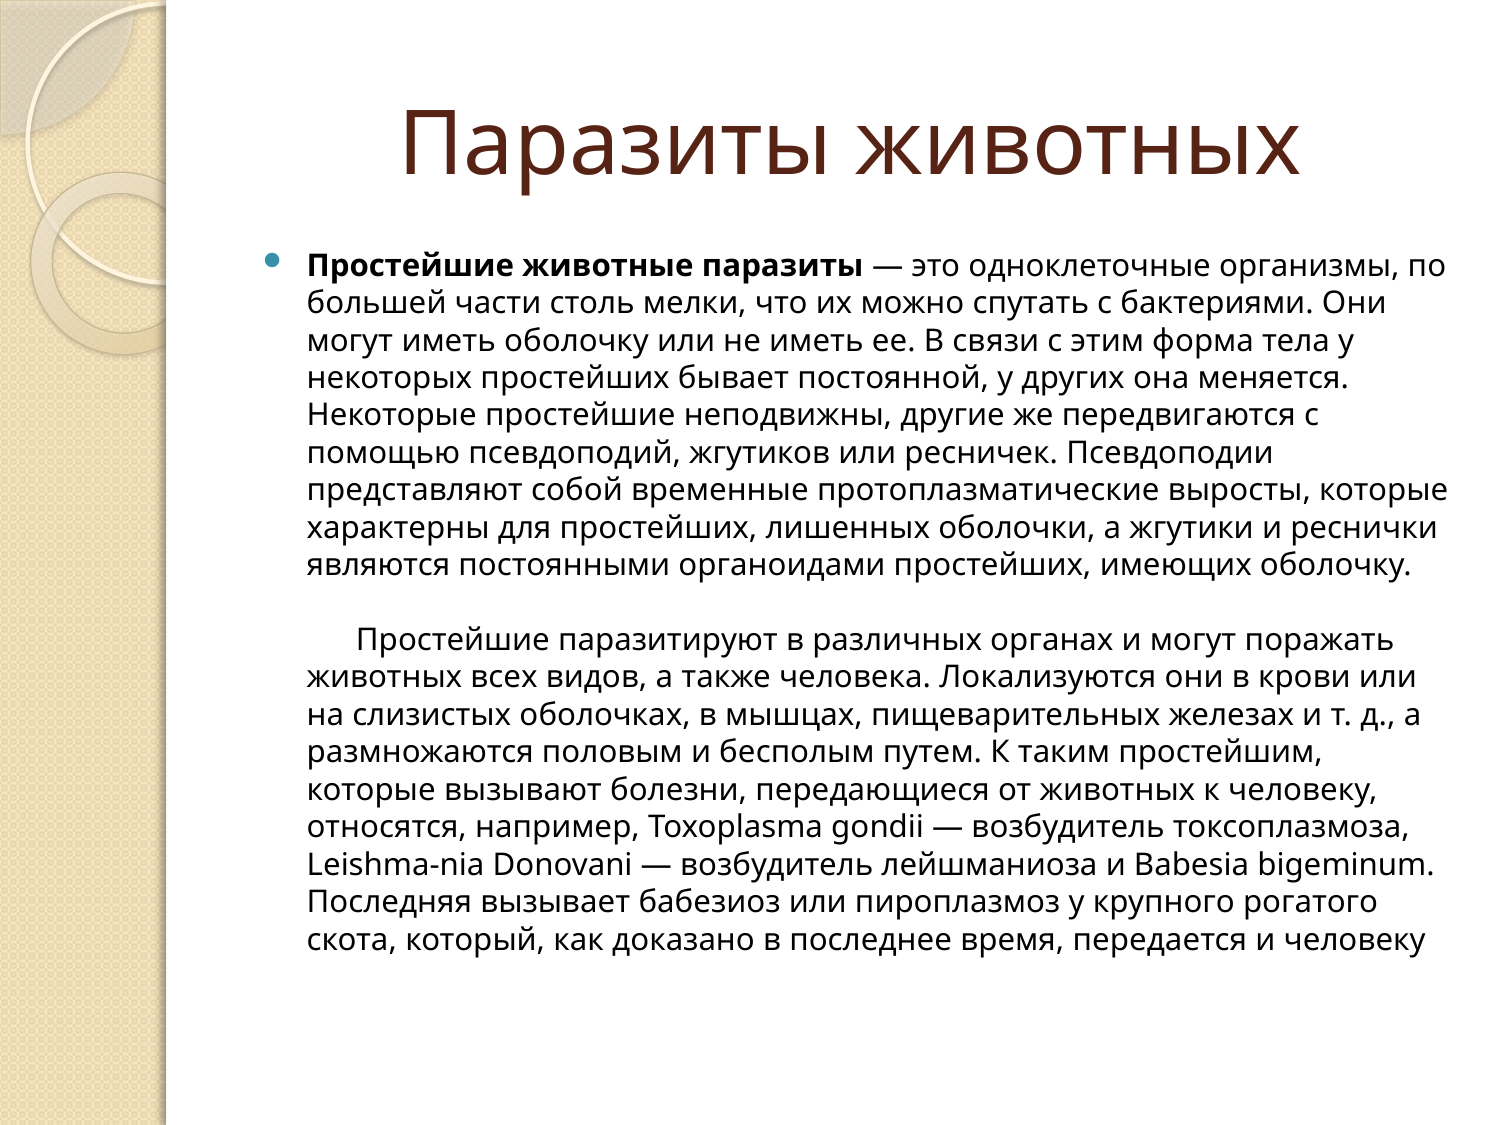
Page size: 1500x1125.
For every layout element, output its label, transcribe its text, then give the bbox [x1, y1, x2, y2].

list Простейшие животные паразиты — это одноклеточные организмы, по большей части столь мелки, что их можно спутать с бактериями. Они могут иметь оболочку или не иметь ее. В связи с этим форма тела у некоторых простейших бывает постоянной, у других она меняется. Некоторые простейшие неподвижны, другие же передвигаются с помощью псевдоподий, жгутиков или ресничек. Псевдоподии представляют собой временные протоплазматические выросты, которые характерны для простейших, лишенных оболочки, а жгутики и реснички являются постоянными органоидами простейших, имеющих оболочку. Простейшие паразитируют в различных органах и могут поражать животных всех видов, а также человека. Локализуются они в крови или на слизистых оболочках, в мышцах, пищеварительных железах и т. д., а размножаются половым и бесполым путем. К таким простейшим, которые вызывают болезни, передающиеся от животных к человеку, относятся, например, Toxoplasma gondii — возбудитель токсоплазмоза, Leishma-nia Donovani — возбудитель лейшманиоза и Babesia bigeminum. Последняя вызывает бабезиоз или пироплазмоз у крупного рогатого скота, который, как доказано в последнее время, передается и человеку [235, 237, 1466, 1025]
title Паразиты животных [235, 45, 1466, 233]
